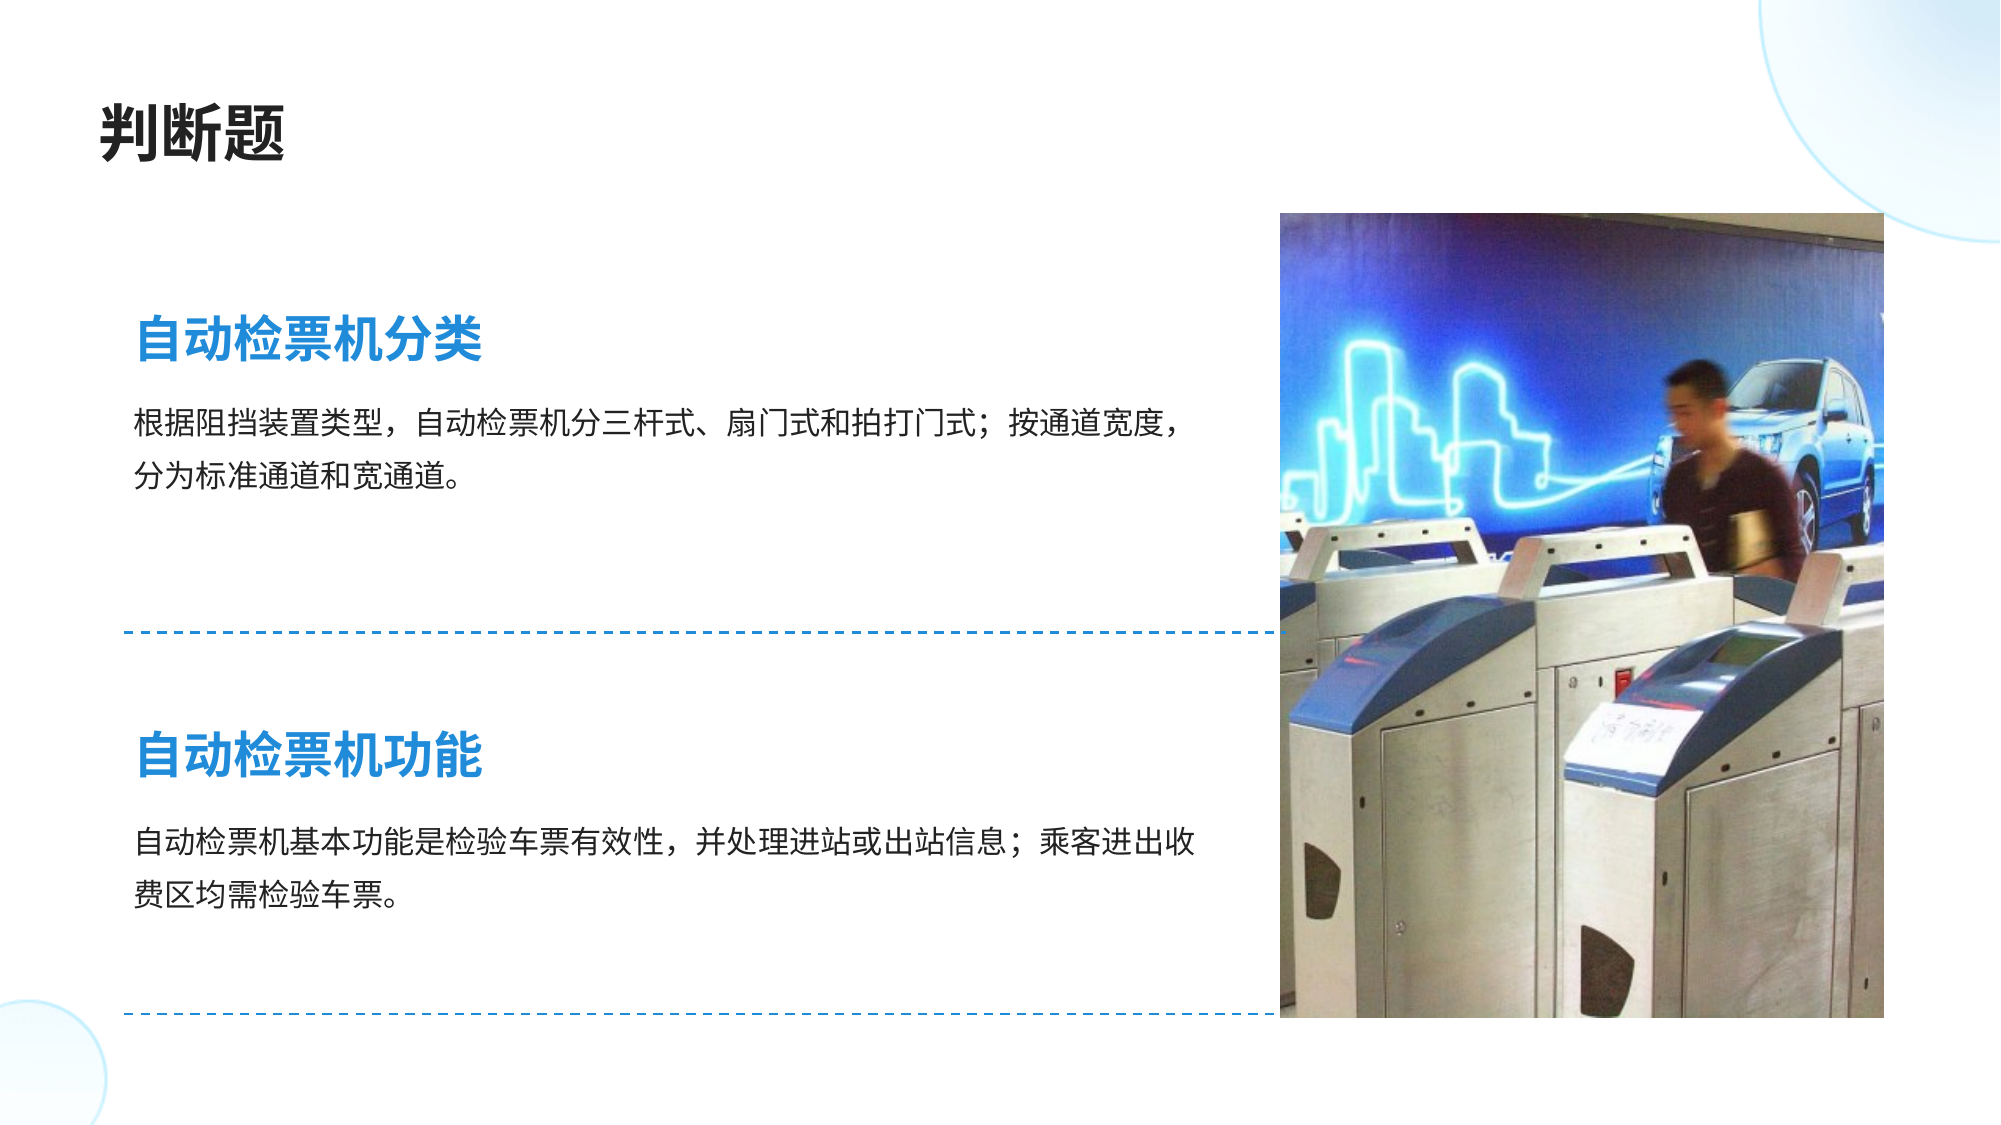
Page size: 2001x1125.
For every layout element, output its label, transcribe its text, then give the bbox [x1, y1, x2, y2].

text_box 判断题 [78, 43, 1922, 189]
text_box 自动检票机基本功能是检验车票有效性，并处理进站或出站信息；乘客进出收费区均需检验车票。 [113, 787, 1231, 1005]
text_box 自动检票机功能 [113, 679, 1218, 787]
text_box 根据阻挡装置类型，自动检票机分三杆式、扇门式和拍打门式；按通道宽度，分为标准通道和宽通道。 [113, 368, 1231, 586]
picture [0, 0, 2001, 1125]
text_box 自动检票机分类 [113, 261, 1218, 368]
